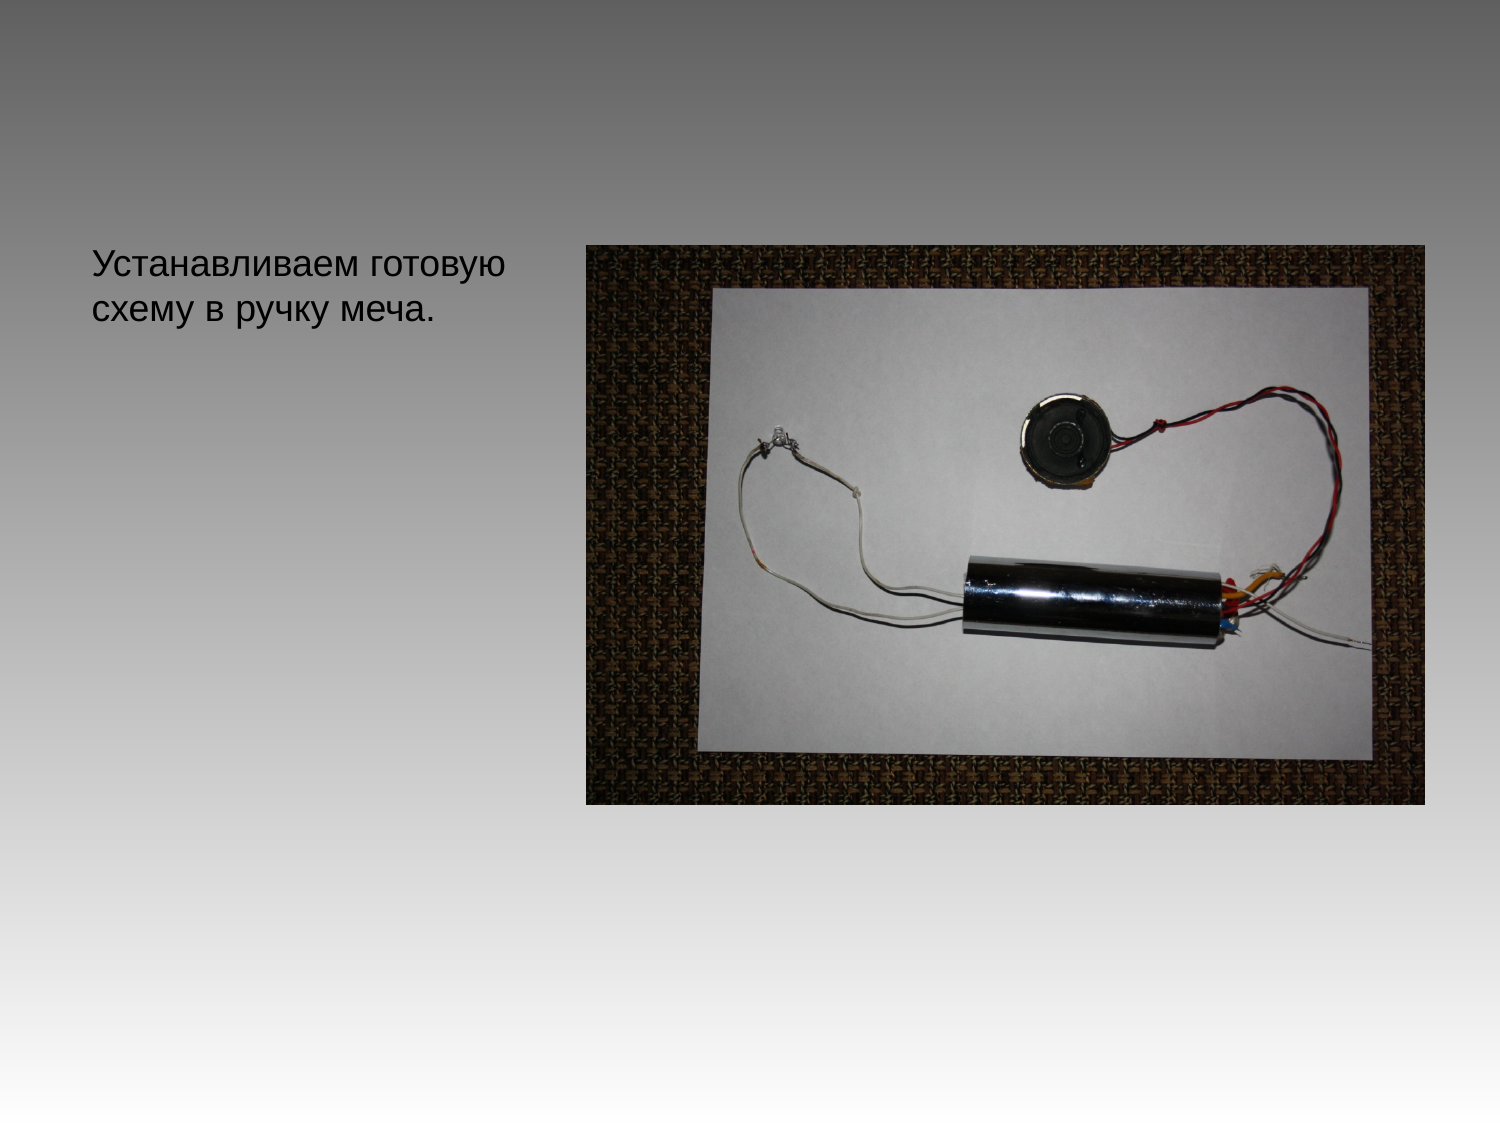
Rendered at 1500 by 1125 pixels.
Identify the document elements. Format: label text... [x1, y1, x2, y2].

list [586, 245, 1426, 805]
list Устанавливаем готовую схему в ручку меча. [76, 231, 571, 1002]
